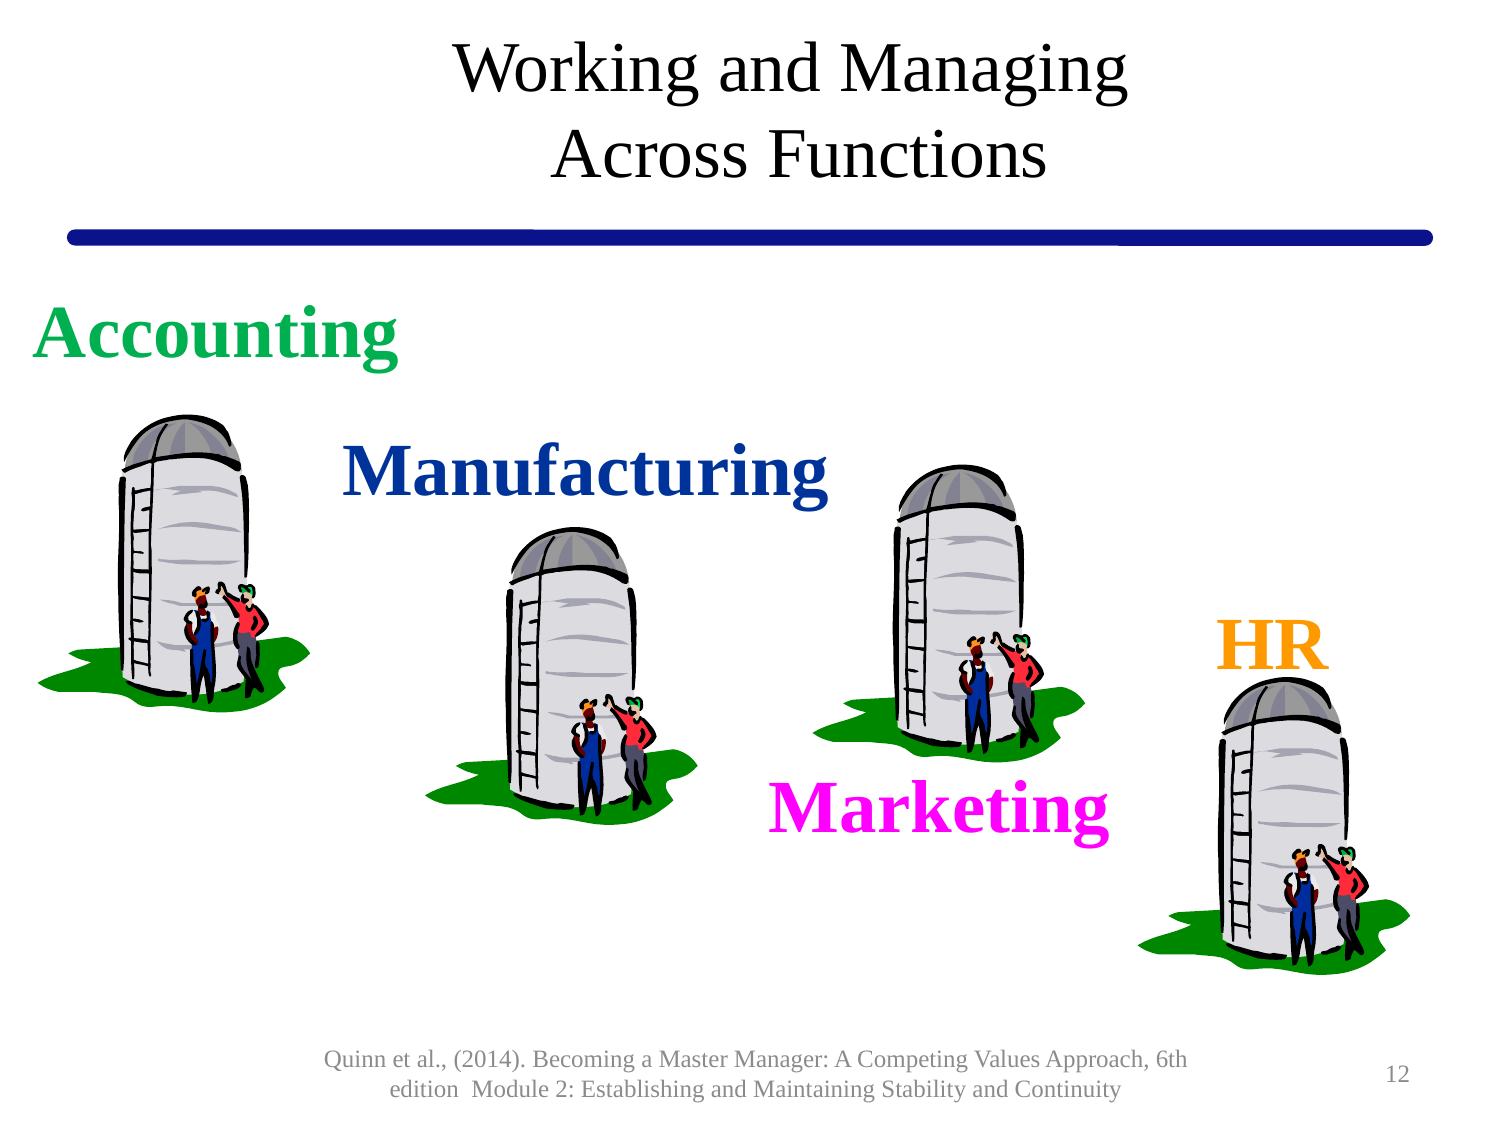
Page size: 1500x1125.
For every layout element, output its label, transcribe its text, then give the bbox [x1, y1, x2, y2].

slide_number 12 [1074, 1042, 1425, 1103]
text_box Manufacturing [326, 412, 845, 518]
picture [812, 462, 1086, 763]
text_box Accounting [17, 274, 415, 380]
text_box Marketing [753, 749, 1126, 855]
footer Quinn et al., (2014). Becoming a Master Manager: A Competing Values Approach, 6th edition Module 2: Establishing and Maintaining Stability and Continuity [287, 1042, 1074, 1103]
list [424, 524, 698, 826]
picture [1137, 674, 1411, 976]
title Working and Managing Across Functions [300, 12, 1300, 200]
text_box HR [1201, 587, 1345, 673]
picture [37, 412, 311, 713]
